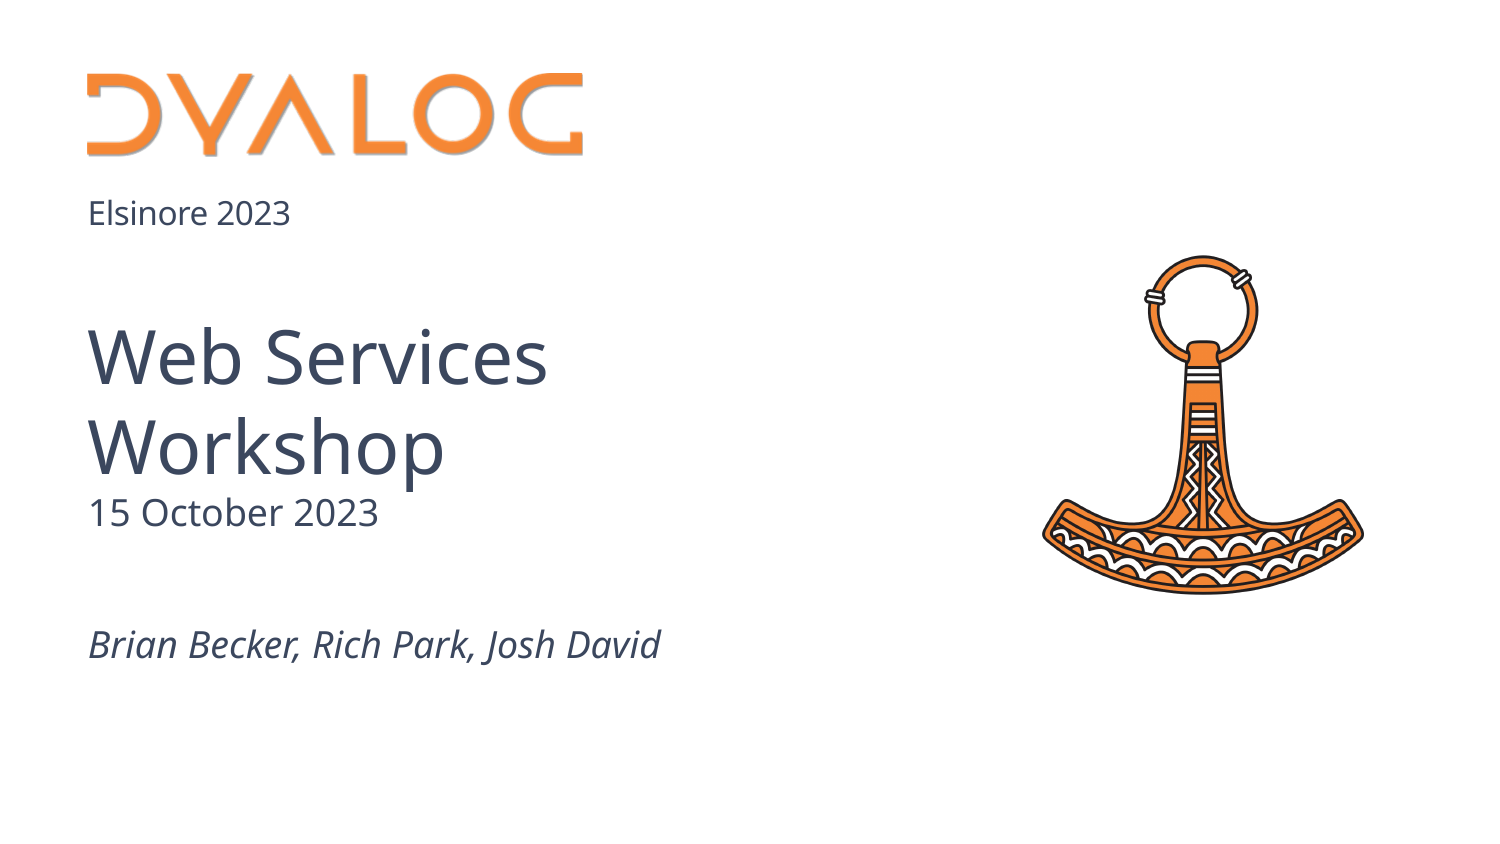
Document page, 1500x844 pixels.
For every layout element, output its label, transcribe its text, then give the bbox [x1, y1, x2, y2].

title Web Services Workshop 15 October 2023 [72, 276, 906, 567]
list Brian Becker, Rich Park, Josh David [72, 613, 906, 782]
picture [86, 72, 583, 181]
picture [1042, 255, 1364, 595]
